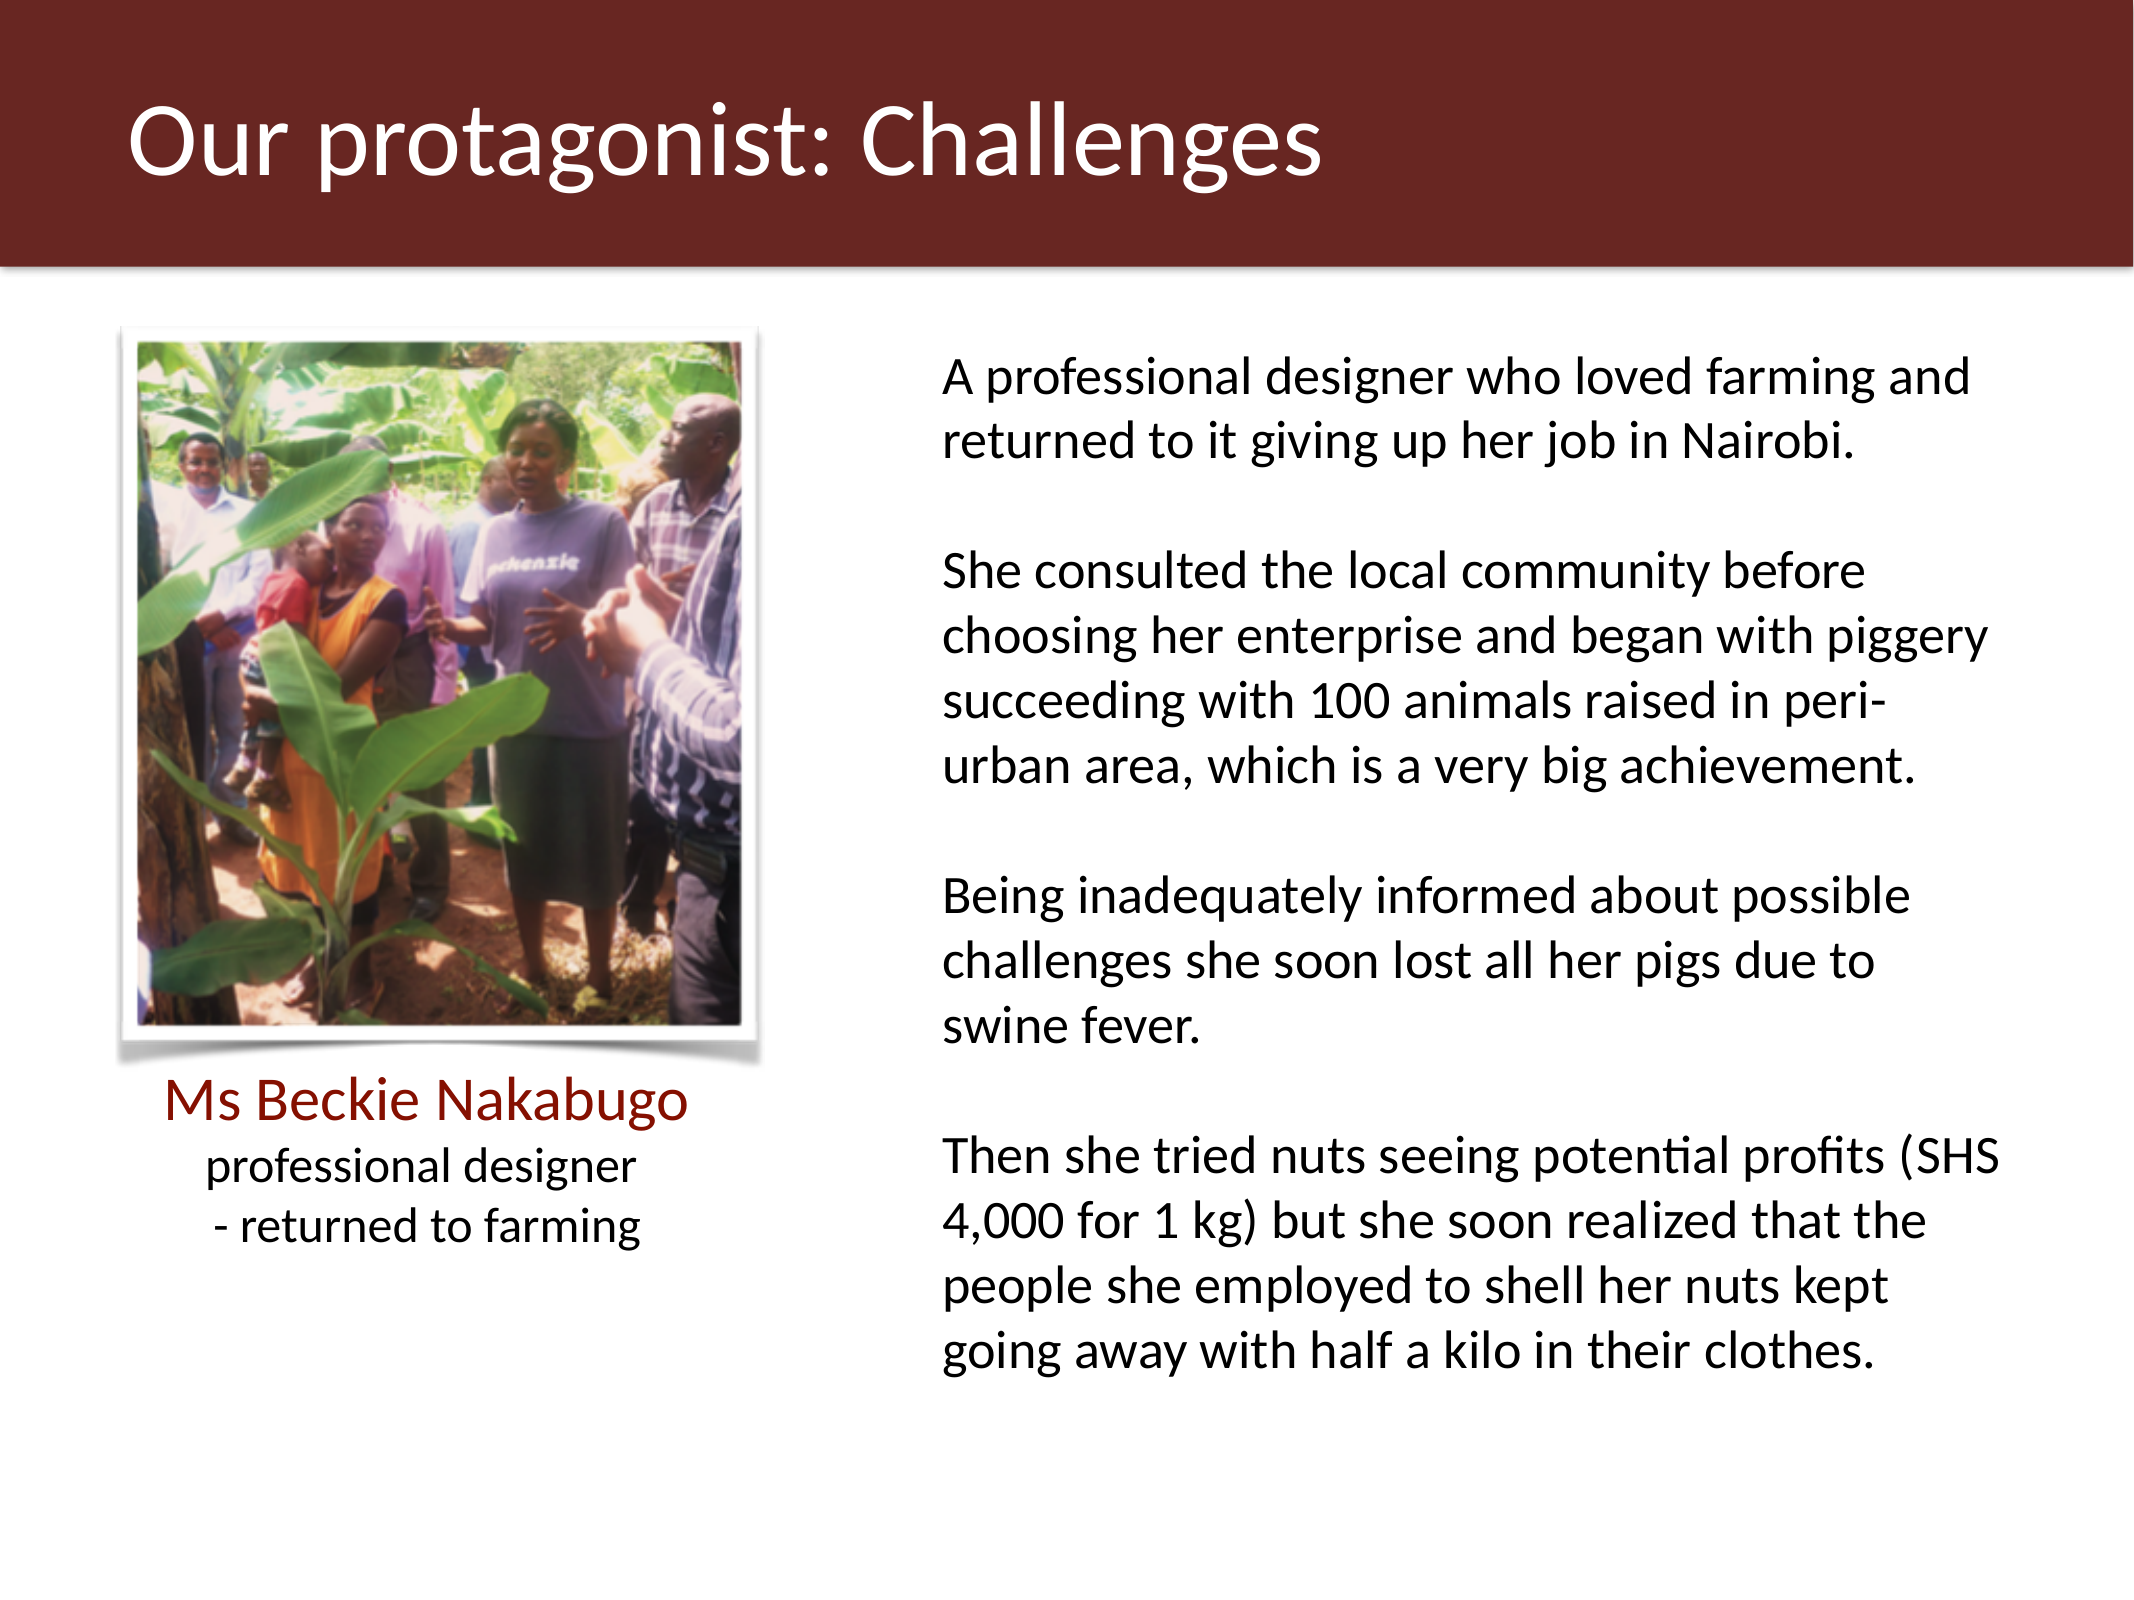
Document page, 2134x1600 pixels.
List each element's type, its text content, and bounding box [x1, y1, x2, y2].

text_box Ms Beckie Nakabugo professional designer - returned to farming [155, 1080, 699, 1261]
title Our protagonist: Challenges [106, 0, 2027, 267]
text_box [115, 325, 765, 1073]
text_box A professional designer who loved farming and returned to it giving up her job in Nairobi. She consulted the local community before choosing her enterprise and began with piggery succeeding with 100 animals raised in peri-urban area, which is a very big achievement. Being inadequately informed about possible challenges she soon lost all her pigs due to swine fever. Then she tried nuts seeing potential profits (SHS 4,000 for 1 kg) but she soon realized that the people she employed to shell her nuts kept going away with half a kilo in their clothes. [933, 331, 2017, 1388]
